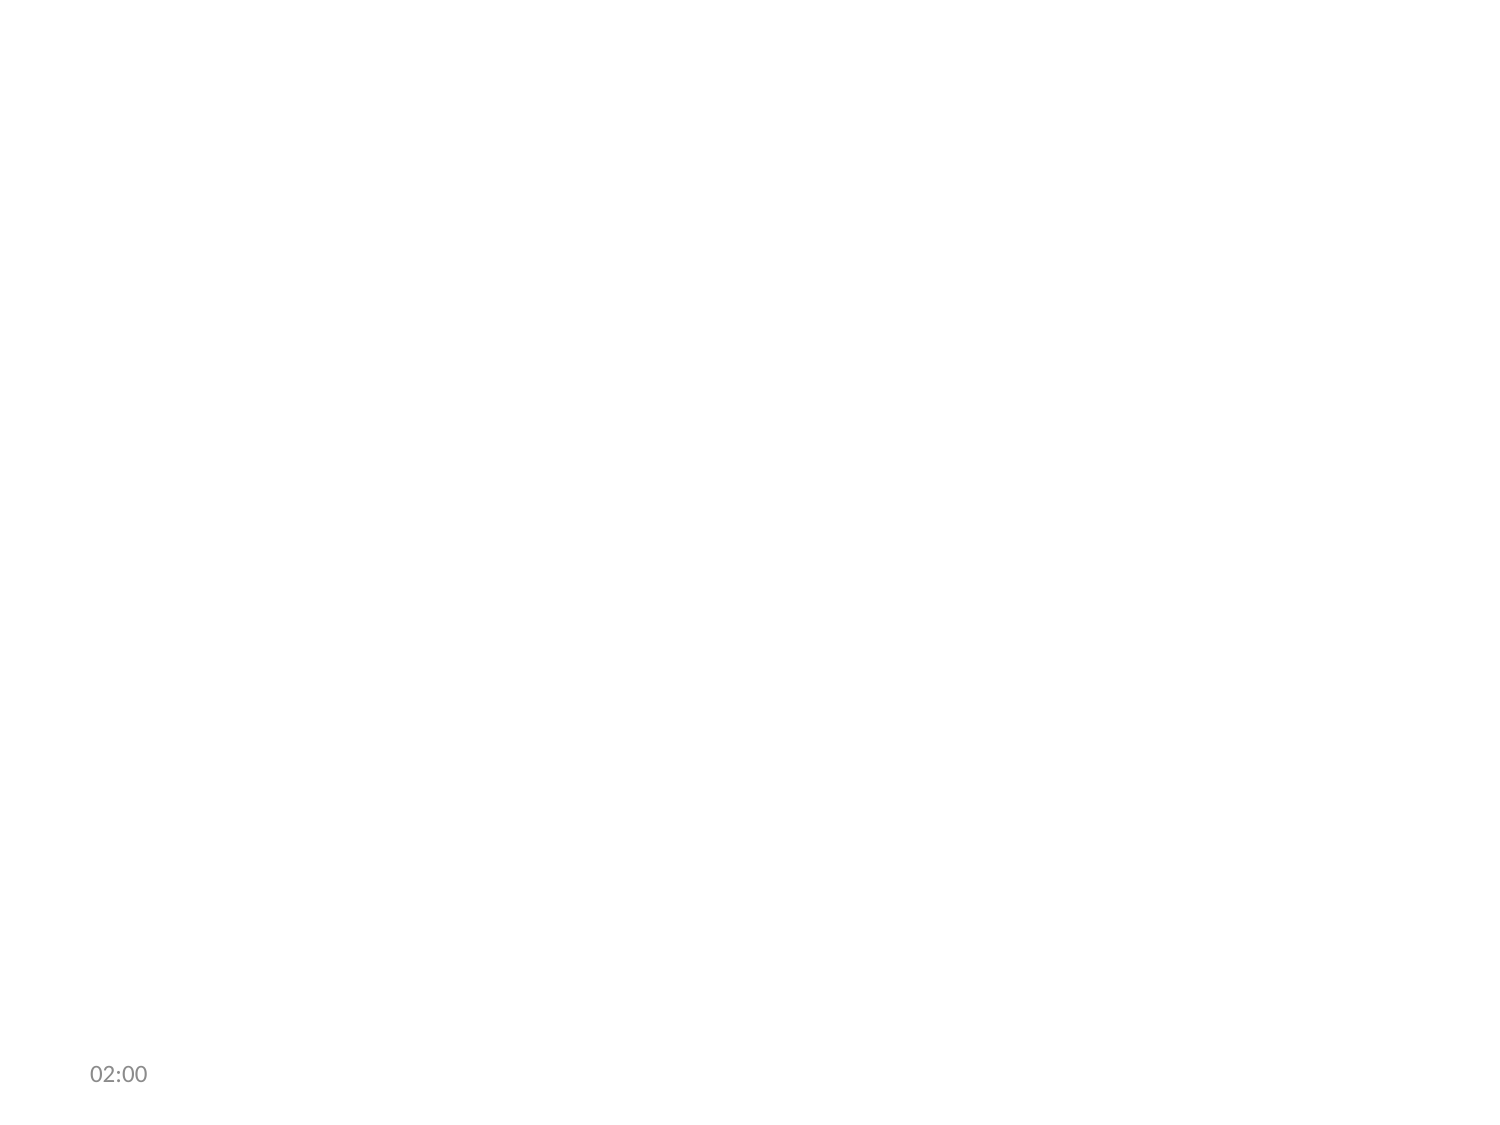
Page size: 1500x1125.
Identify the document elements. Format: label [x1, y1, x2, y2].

slide_number [75, 1042, 425, 1103]
